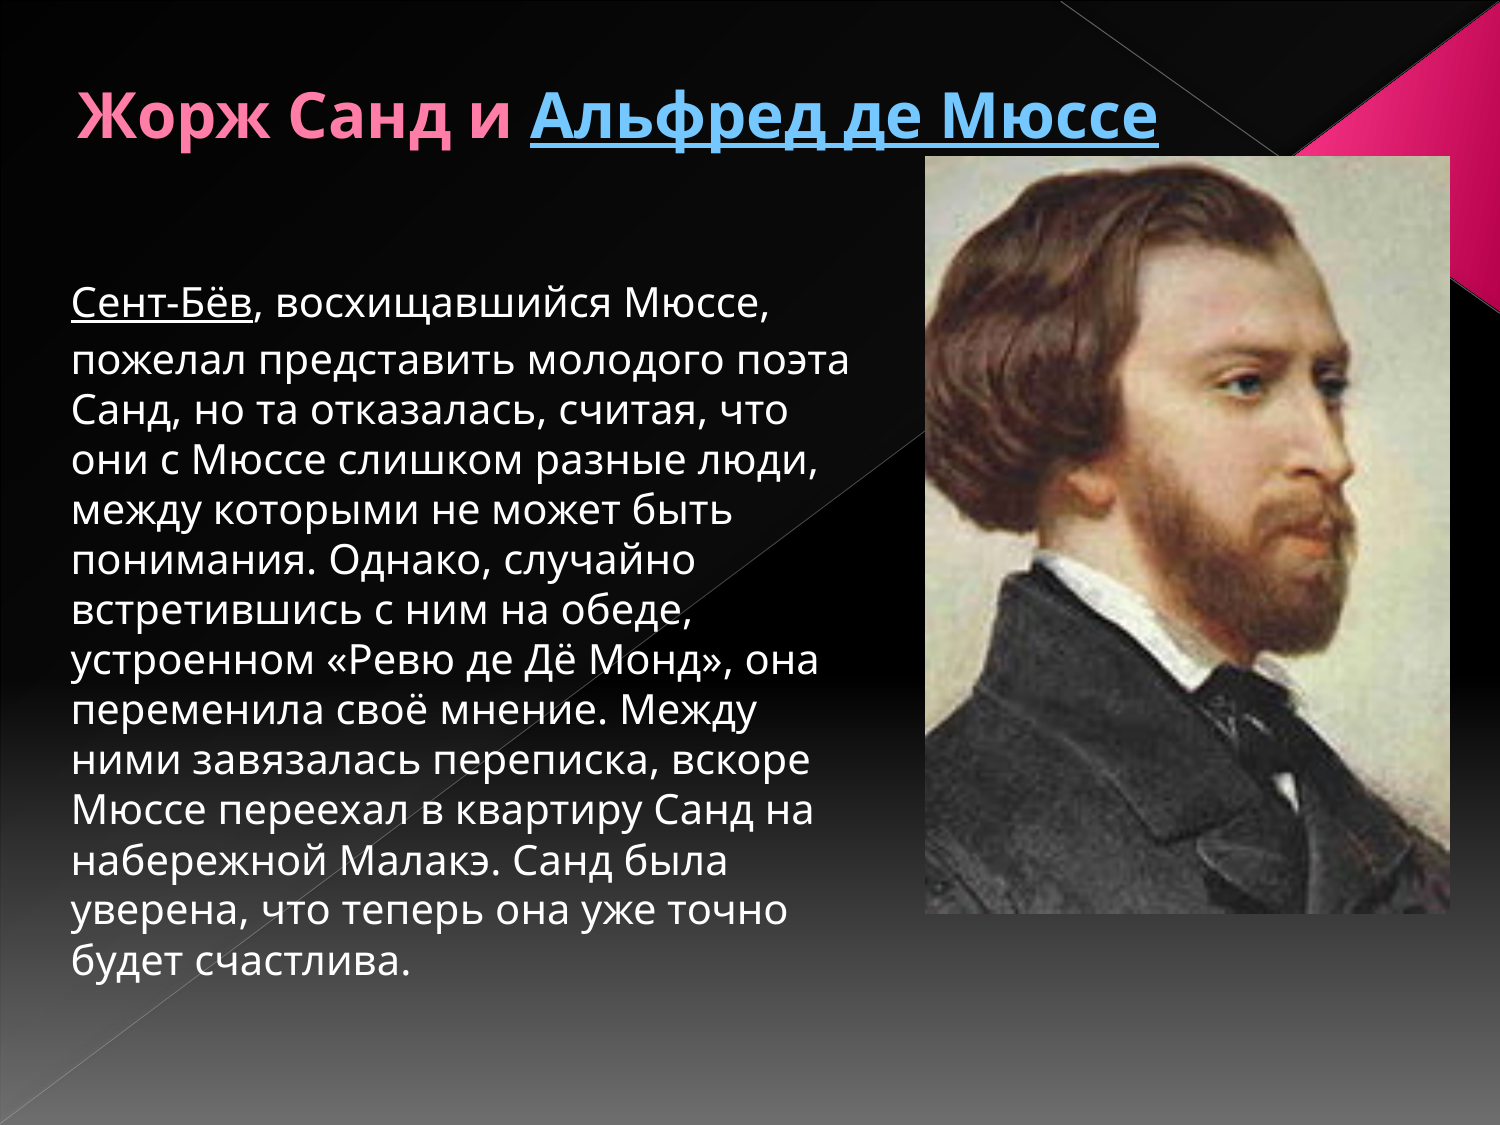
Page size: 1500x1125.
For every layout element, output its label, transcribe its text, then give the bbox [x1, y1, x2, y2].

picture [925, 155, 1450, 915]
list Сент-Бёв, восхищавшийся Мюссе, пожелал представить молодого поэта Санд, но та отказалась, считая, что они с Мюссе слишком разные люди, между которыми не может быть понимания. Однако, случайно встретившись с ним на обеде, устроенном «Ревю де Дё Монд», она переменила своё мнение. Между ними завязалась переписка, вскоре Мюссе переехал в квартиру Санд на набережной Малакэ. Санд была уверена, что теперь она уже точно будет счастлива. [46, 267, 868, 1125]
title Жорж Санд и Альфред де Мюссе [62, 44, 1250, 268]
